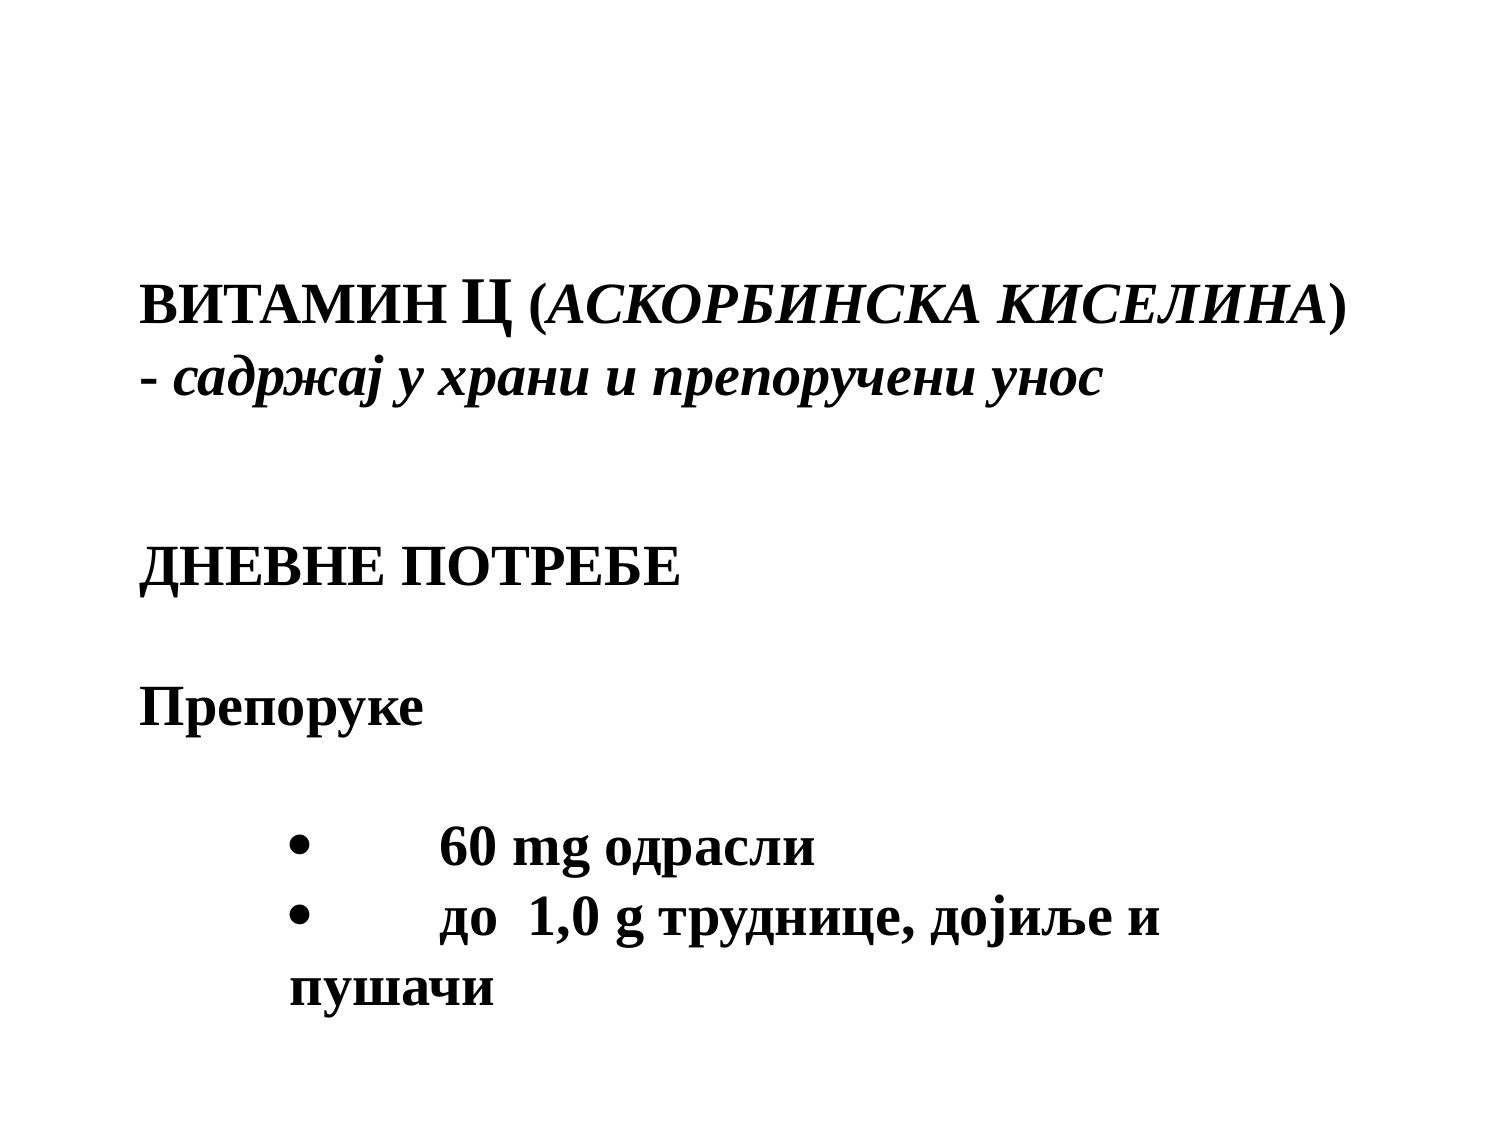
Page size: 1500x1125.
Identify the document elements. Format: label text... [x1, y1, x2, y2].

text_box ВИТАМИН Ц (АСКОРБИНСКА КИСЕЛИНА) - садржај у храни и препоручени унос ДНЕВНЕ ПОТРЕБЕ Препоруке · 60 mg одрасли · дo 1,0 g труднице, дојиље и пушачи [124, 249, 1388, 1125]
